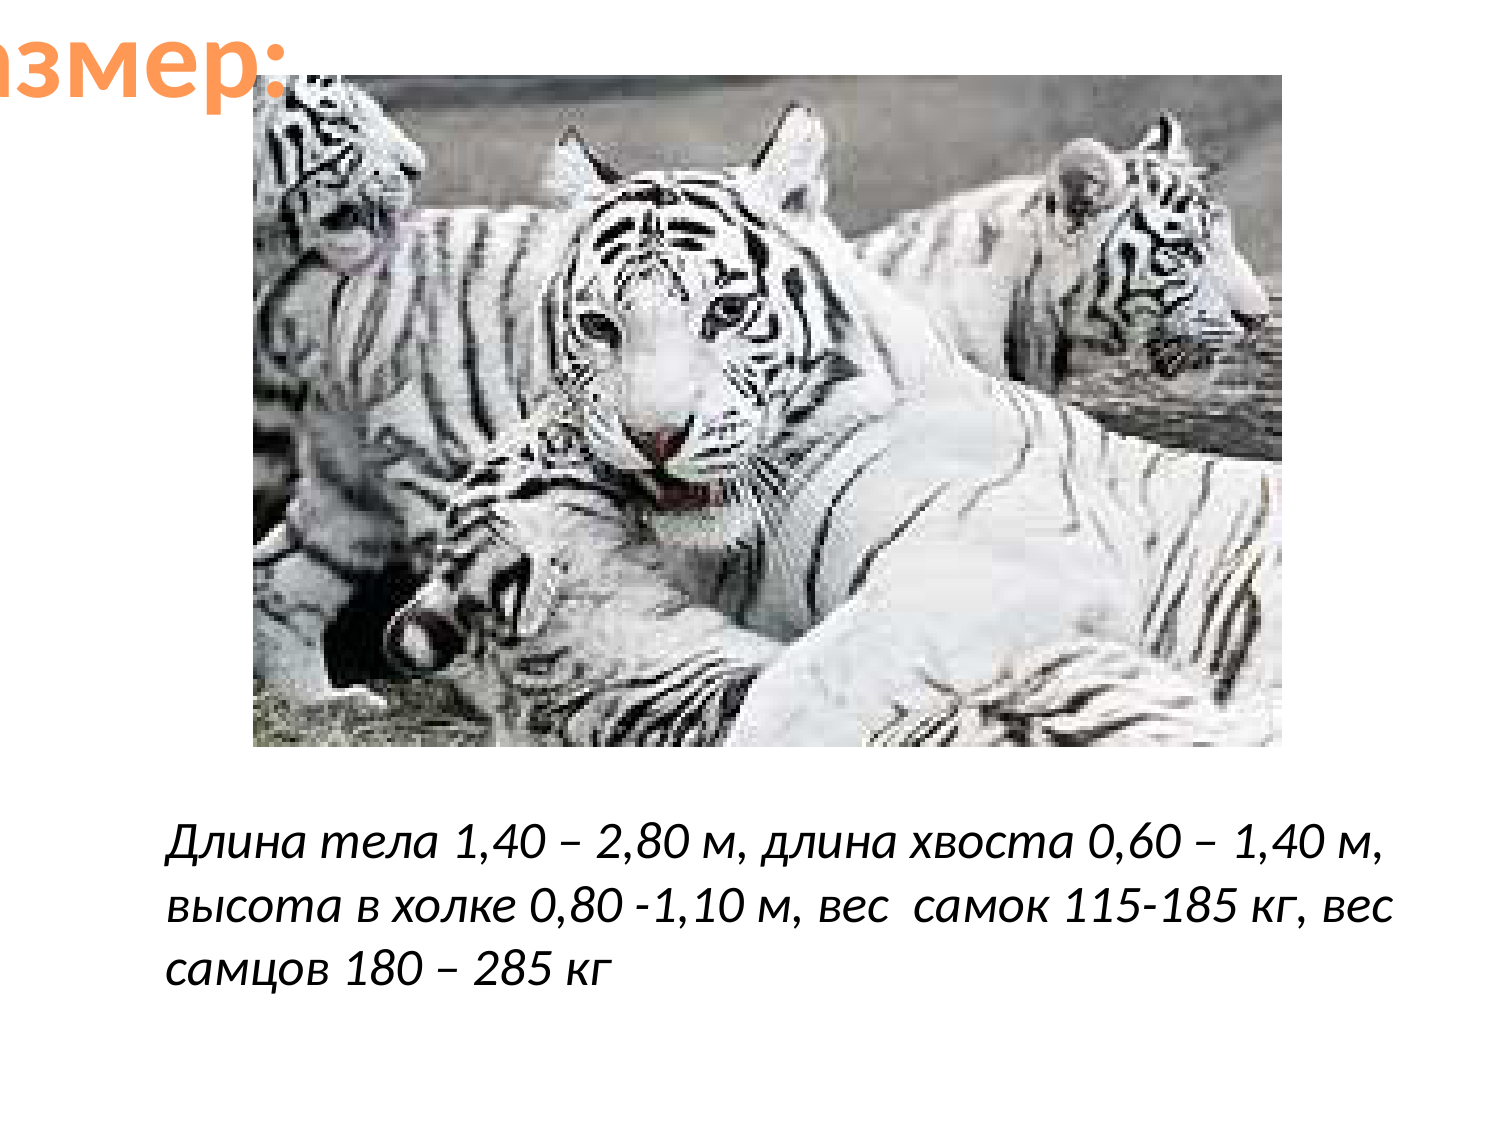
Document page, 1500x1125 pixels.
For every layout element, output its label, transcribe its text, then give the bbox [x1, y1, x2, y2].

picture [253, 75, 1282, 747]
list Длина тела 1,40 – 2,80 м, длина хвоста 0,60 – 1,40 м, высота в холке 0,80 -1,10 м, вес самок 115-185 кг, вес самцов 180 – 285 кг [150, 798, 1500, 1005]
text_box Размер: [0, 0, 307, 128]
